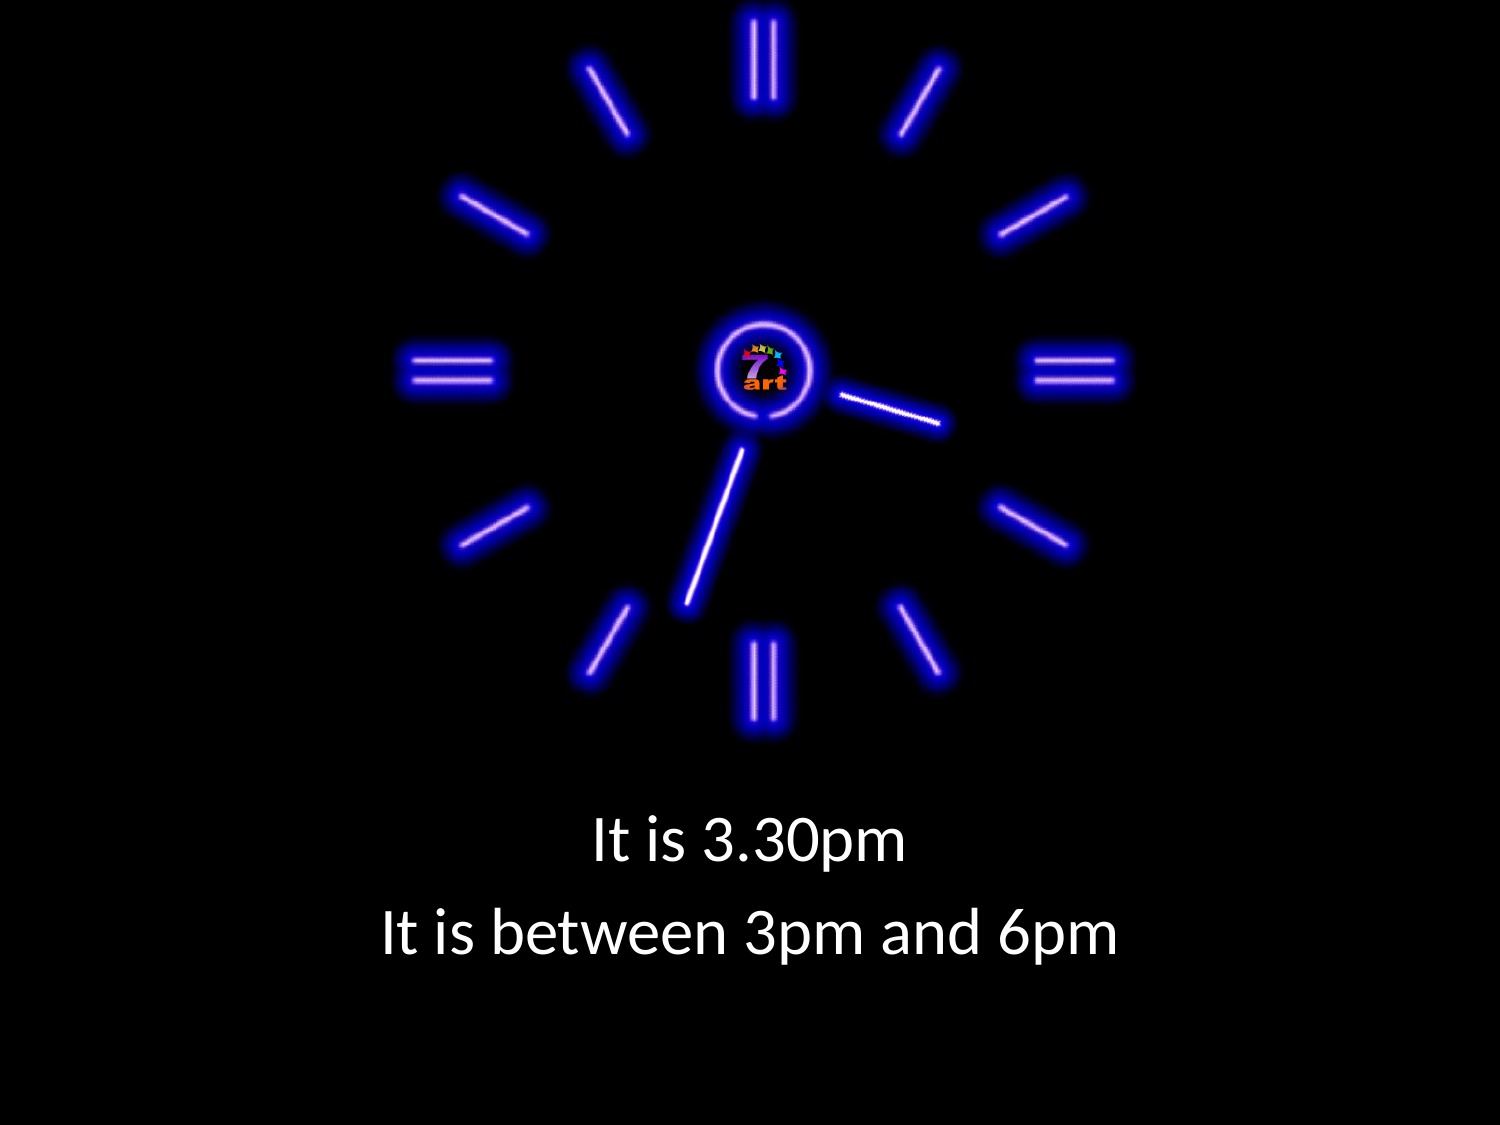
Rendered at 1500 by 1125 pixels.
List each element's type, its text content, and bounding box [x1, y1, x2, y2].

subtitle It is 3.30pm It is between 3pm and 6pm [225, 786, 1275, 1094]
picture [264, 0, 1267, 748]
